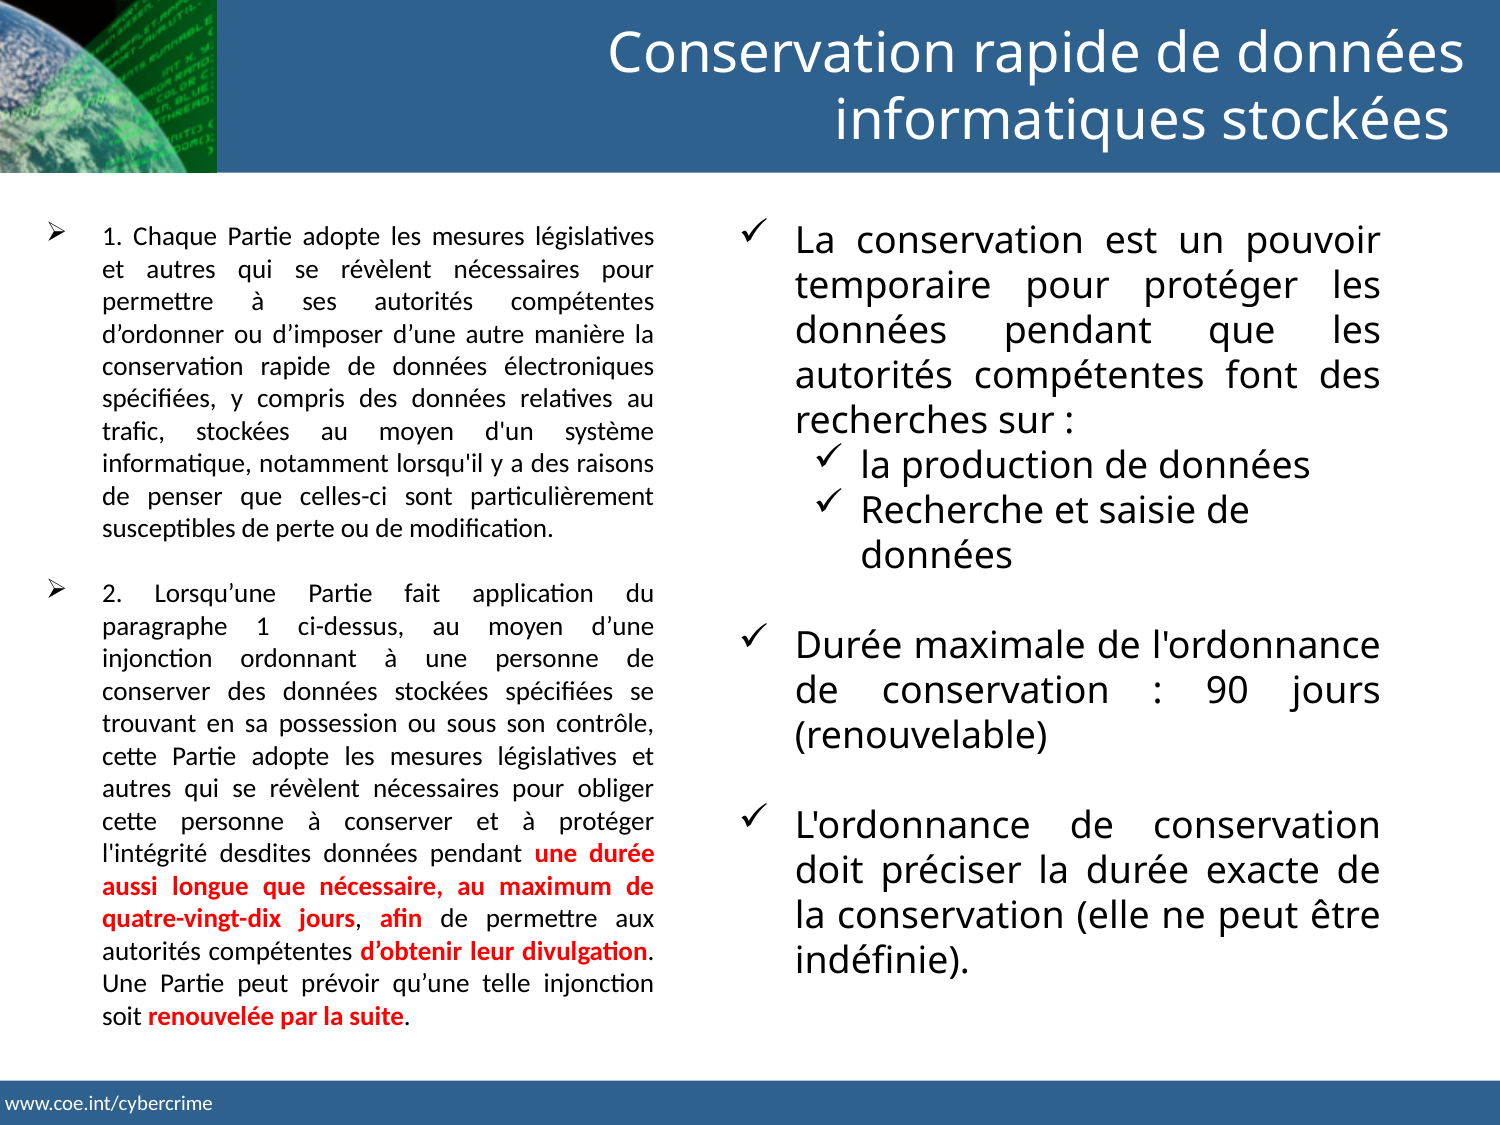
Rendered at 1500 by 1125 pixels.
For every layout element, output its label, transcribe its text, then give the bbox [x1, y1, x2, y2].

text_box La conservation est un pouvoir temporaire pour protéger les données pendant que les autorités compétentes font des recherches sur : la production de données Recherche et saisie de données Durée maximale de l'ordonnance de conservation : 90 jours (renouvelable) L'ordonnance de conservation doit préciser la durée exacte de la conservation (elle ne peut être indéfinie). [723, 208, 1397, 989]
text_box Conservation rapide de données informatiques stockées [227, 8, 1480, 159]
text_box 1. Chaque Partie adopte les mesures législatives et autres qui se révèlent nécessaires pour permettre à ses autorités compétentes d’ordonner ou d’imposer d’une autre manière la conservation rapide de données électroniques spécifiées, y compris des données relatives au trafic, stockées au moyen d'un système informatique, notamment lorsqu'il y a des raisons de penser que celles-ci sont particulièrement susceptibles de perte ou de modification. 2. Lorsqu’une Partie fait application du paragraphe 1 ci-dessus, au moyen d’une injonction ordonnant à une personne de conserver des données stockées spécifiées se trouvant en sa possession ou sous son contrôle, cette Partie adopte les mesures législatives et autres qui se révèlent nécessaires pour obliger cette personne à conserver et à protéger l'intégrité desdites données pendant une durée aussi longue que nécessaire, au maximum de quatre-vingt-dix jours, afin de permettre aux autorités compétentes d’obtenir leur divulgation. Une Partie peut prévoir qu’une telle injonction soit renouvelée par la suite. [31, 211, 670, 1038]
picture [0, 0, 217, 173]
